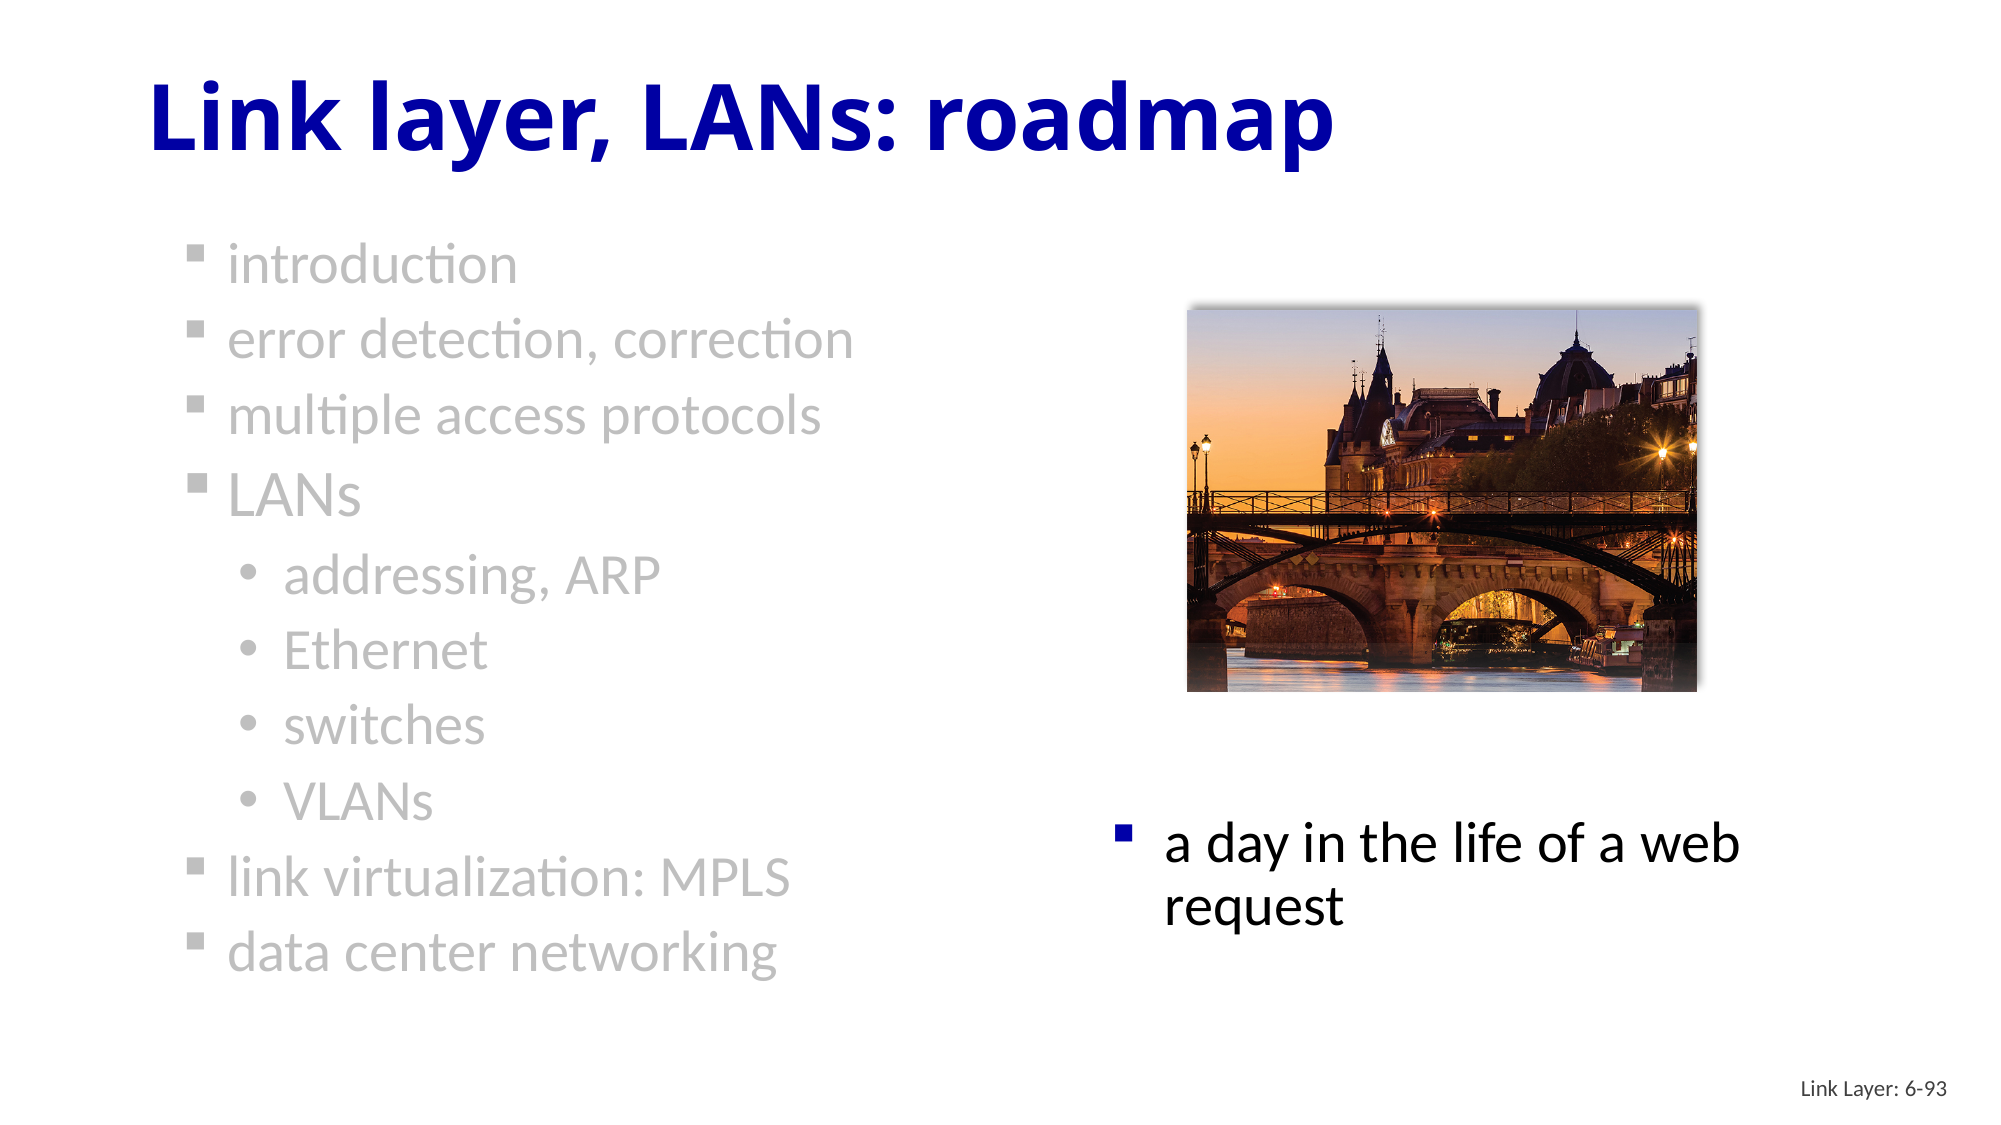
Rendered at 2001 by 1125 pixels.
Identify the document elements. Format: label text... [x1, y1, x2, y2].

text_box a day in the life of a web request [1080, 804, 1907, 966]
picture [1187, 310, 1697, 692]
slide_number Link Layer: 6-93 [1512, 1056, 1963, 1117]
title Link layer, LANs: roadmap [131, 47, 1856, 195]
text_box introduction error detection, correction multiple access protocols LANs addressing, ARP Ethernet switches VLANs link virtualization: MPLS data center networking [165, 225, 1080, 1053]
